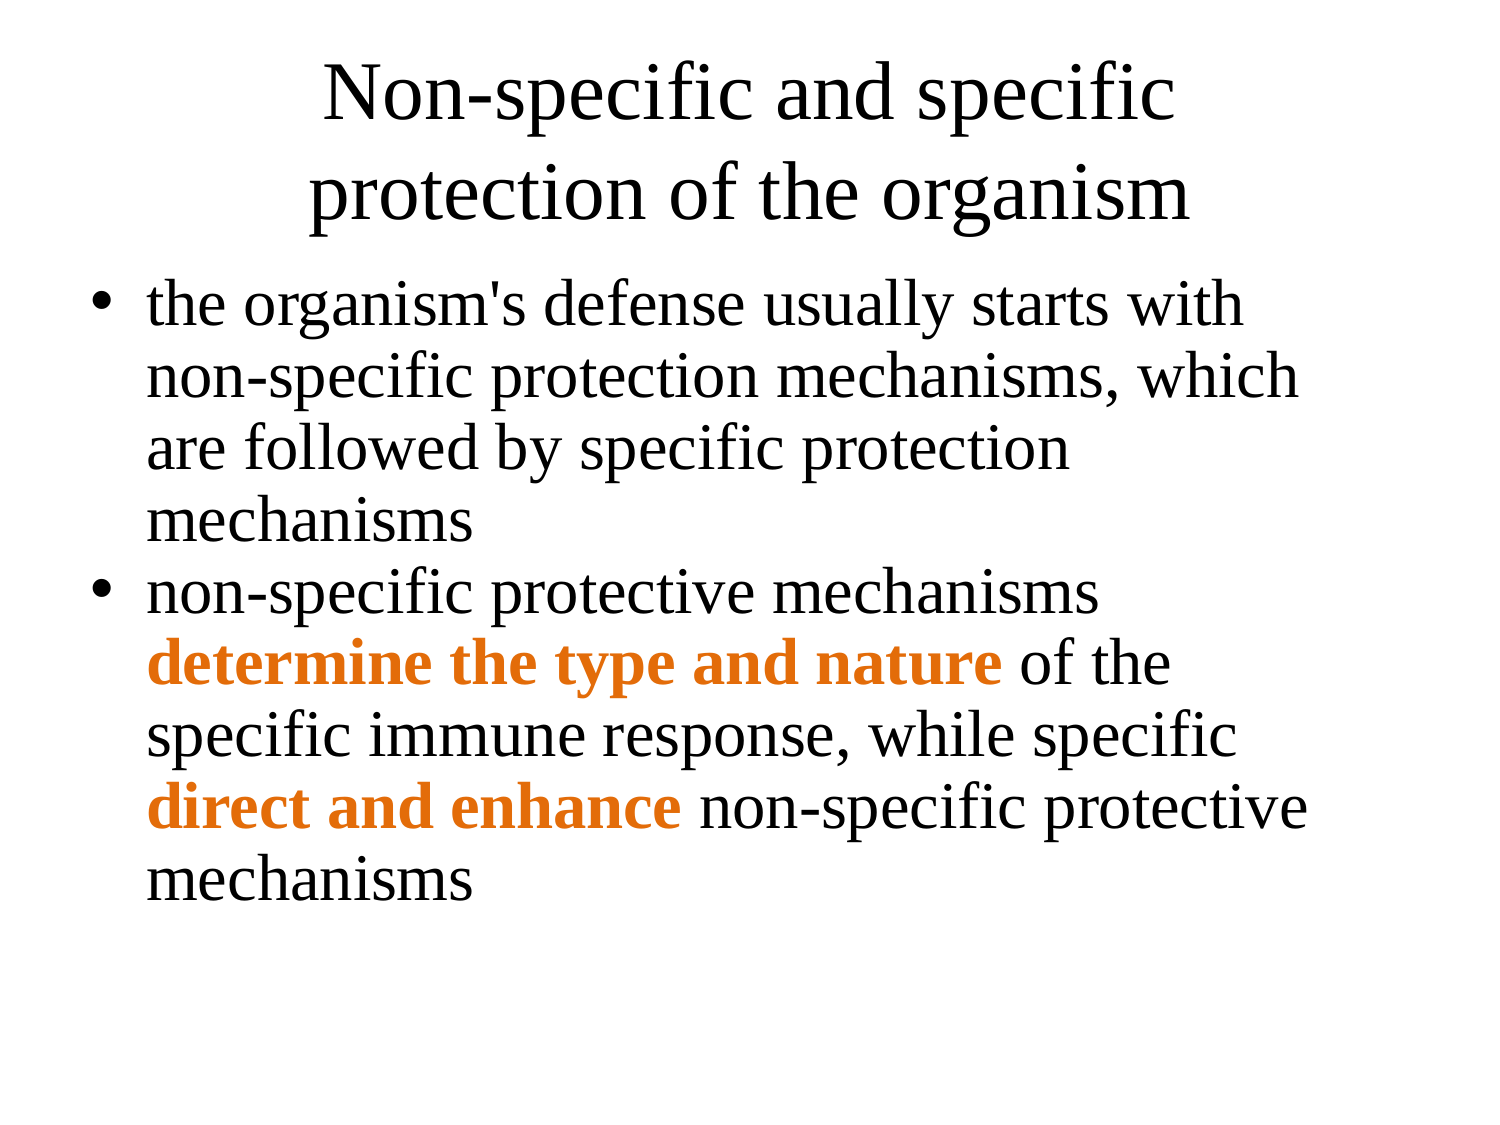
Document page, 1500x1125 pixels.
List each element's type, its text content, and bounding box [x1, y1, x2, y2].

title Non-specific and specific protection of the organism [102, 36, 1398, 237]
text_box the organism's defense usually starts with non-specific protection mechanisms, which are followed by specific protection mechanisms non-specific protective mechanisms determine the type and nature of the specific immune response, while specific direct and enhance non-specific protective mechanisms [87, 267, 1389, 916]
